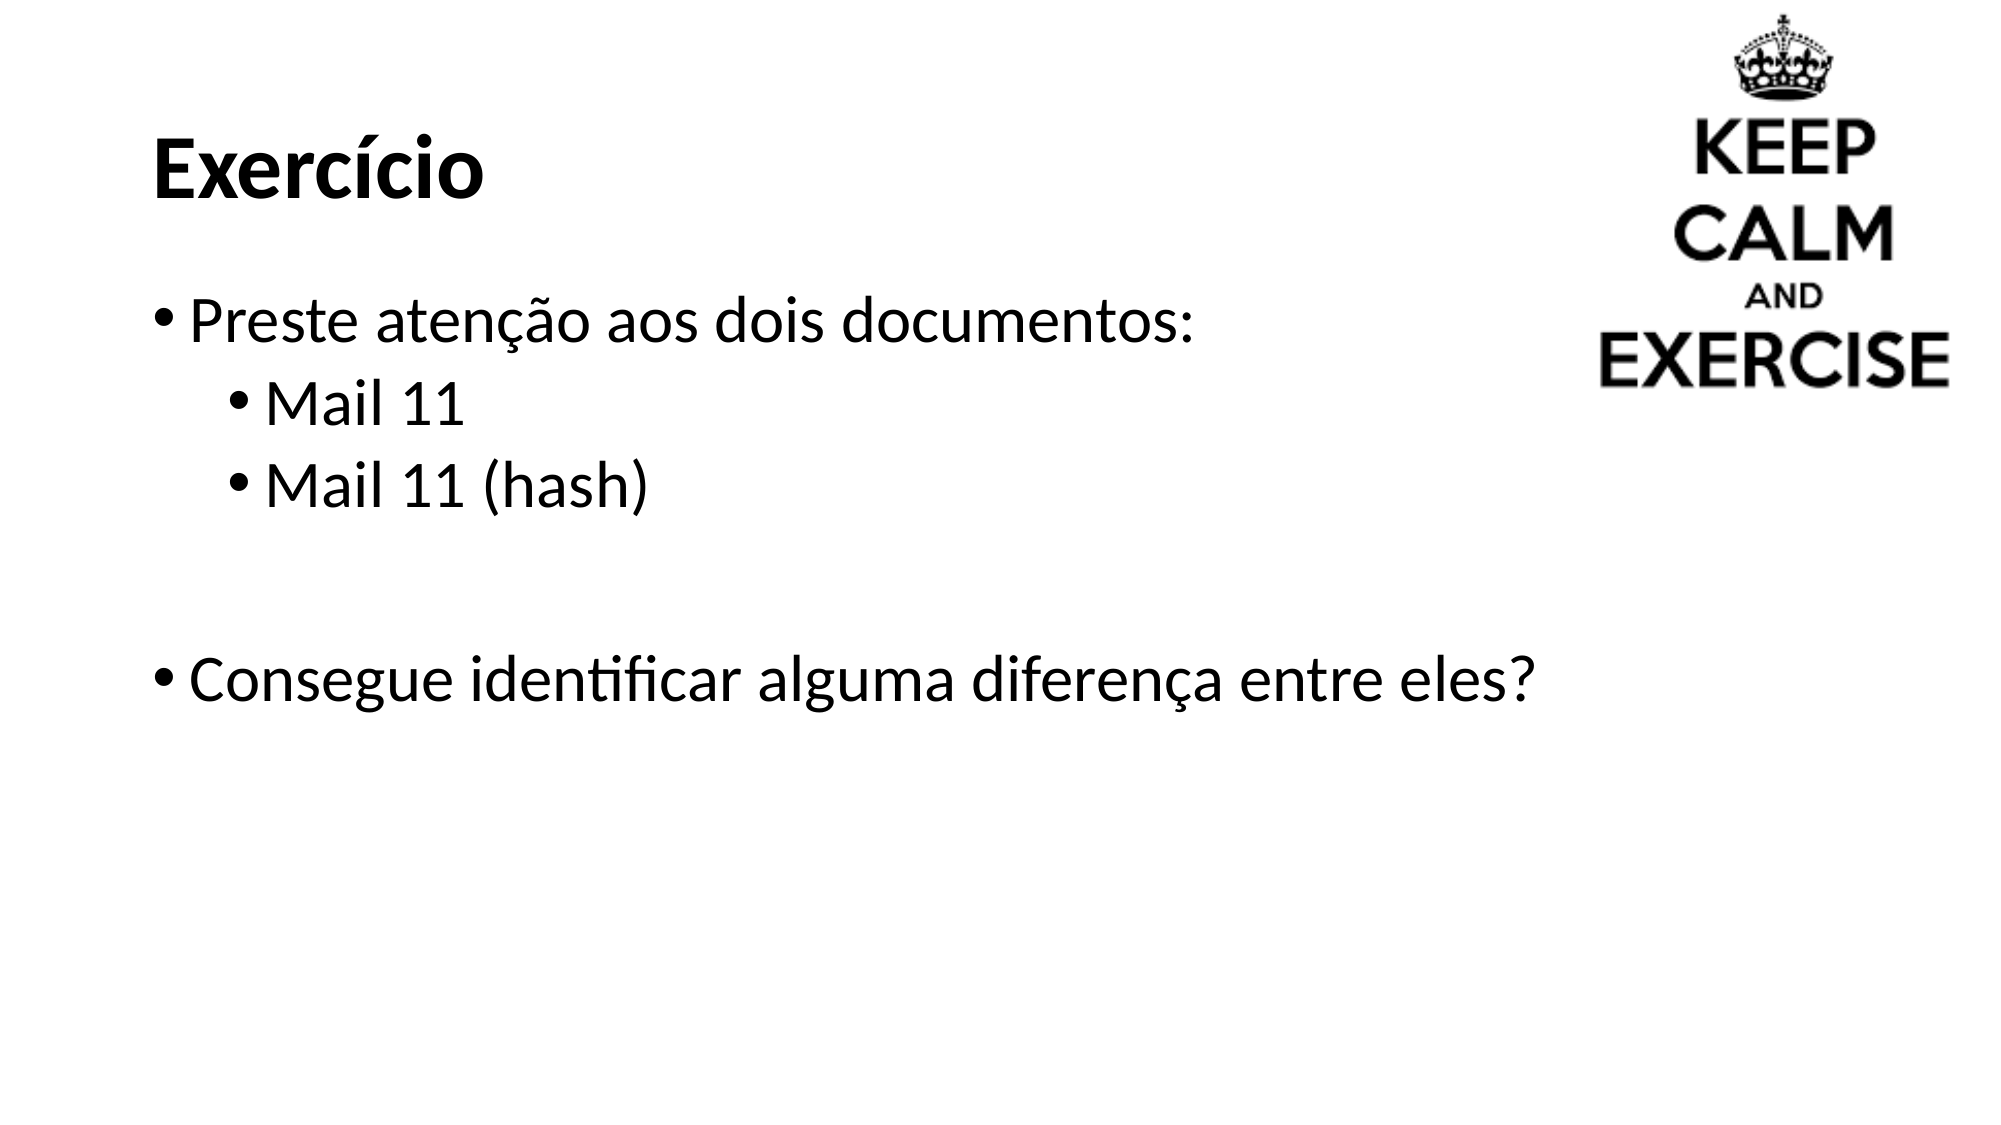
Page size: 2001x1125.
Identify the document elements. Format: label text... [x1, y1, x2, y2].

title Exercício [137, 59, 1570, 277]
list Preste atenção aos dois documentos: Mail 11 Mail 11 (hash) Consegue identificar alguma diferença entre eles? [137, 277, 1863, 992]
picture [1570, 0, 1999, 500]
